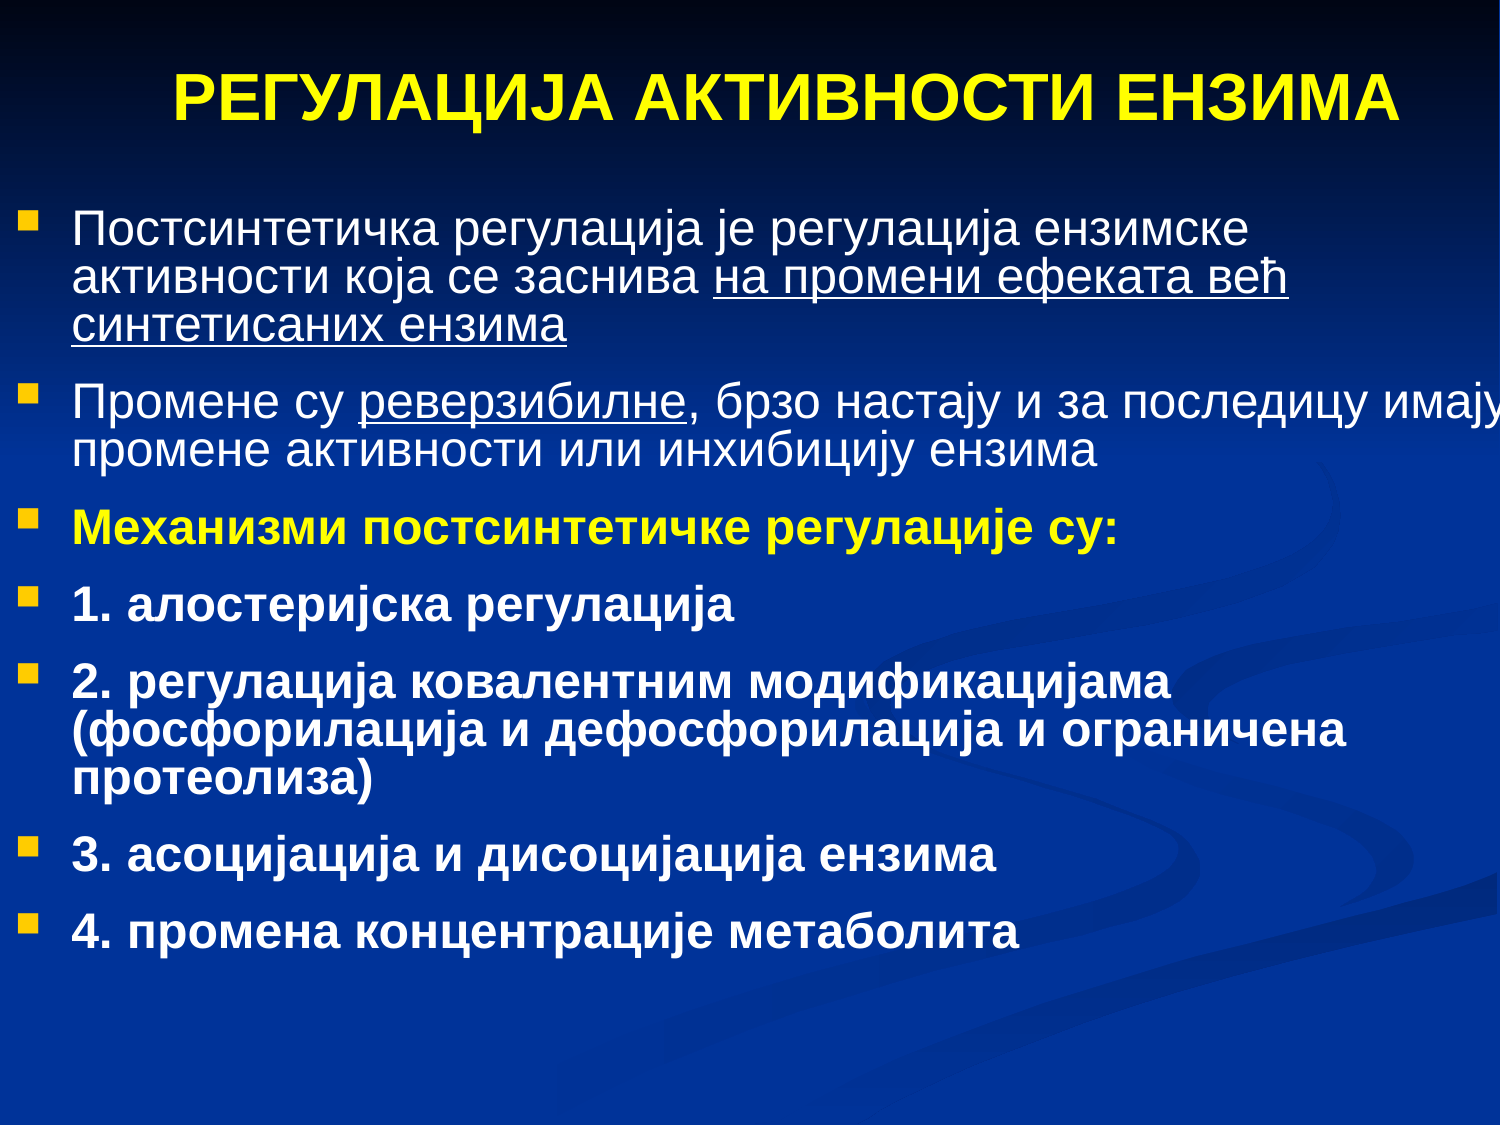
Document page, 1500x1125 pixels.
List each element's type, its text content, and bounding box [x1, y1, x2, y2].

text_box РЕГУЛАЦИЈА АКТИВНОСТИ ЕНЗИМА [112, 0, 1463, 188]
list Постсинтетичка регулација је регулација ензимске активности која се заснива на промени ефеката већ синтетисаних ензима Промене су реверзибилне, брзо настају и за последицу имају промене активности или инхибицију ензима Механизми постсинтетичке регулације су: 1. алостеријска регулација 2. регулација ковалентним модификацијама (фосфорилација и дефосфорилација и ограничена протеолиза) 3. асоцијација и дисоцијација ензима 4. промена концентрације метаболита [0, 199, 1500, 1063]
